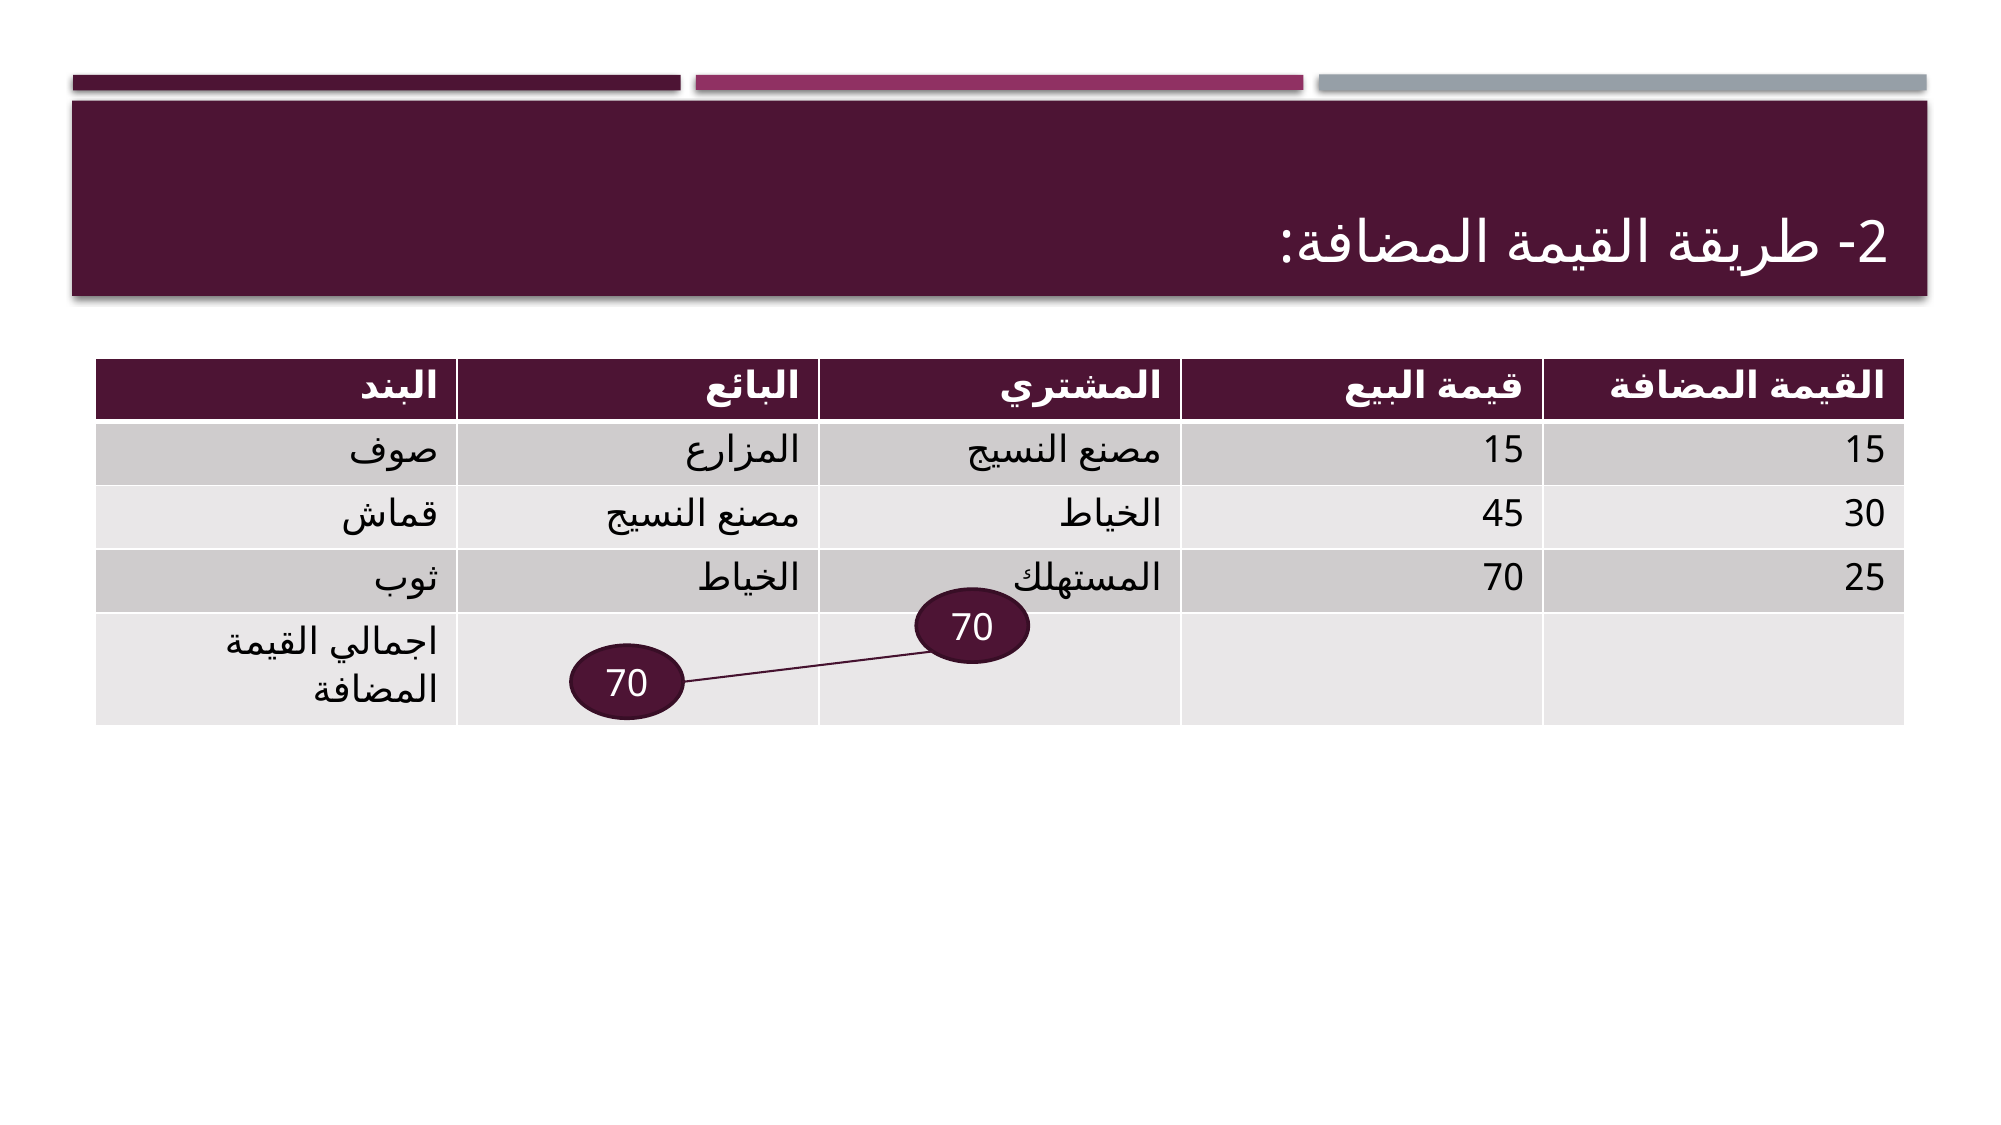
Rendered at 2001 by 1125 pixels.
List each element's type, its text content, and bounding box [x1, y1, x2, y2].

table_cell 30 [1544, 486, 1904, 548]
title 2- طريقة القيمة المضافة: [95, 115, 1905, 282]
table_cell [1544, 614, 1904, 725]
table_cell 45 [1182, 486, 1542, 548]
text_box 70 [569, 643, 684, 721]
table_cell الخياط [458, 550, 818, 612]
table_cell 25 [1544, 550, 1904, 612]
table_cell مصنع النسيج [820, 424, 1180, 485]
table_cell [820, 614, 1180, 725]
table_cell 15 [1544, 424, 1904, 485]
table_header قيمة البيع [1182, 359, 1542, 419]
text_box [682, 650, 934, 683]
table_cell المزارع [458, 424, 818, 485]
table_header القيمة المضافة [1544, 359, 1904, 419]
table_cell المستهلك [820, 550, 1180, 612]
table_cell [458, 614, 818, 725]
table_cell صوف [96, 424, 456, 485]
table_cell قماش [96, 486, 456, 548]
text_box 70 [914, 587, 1031, 664]
table_cell اجمالي القيمة المضافة [96, 614, 456, 725]
table_cell [1182, 614, 1542, 725]
table_cell 15 [1182, 424, 1542, 485]
table_header المشتري [820, 359, 1180, 419]
table_header البائع [458, 359, 818, 419]
table_cell مصنع النسيج [458, 486, 818, 548]
table_cell الخياط [820, 486, 1180, 548]
table_cell 70 [1182, 550, 1542, 612]
table_header البند [96, 359, 456, 419]
table_cell ثوب [96, 550, 456, 612]
